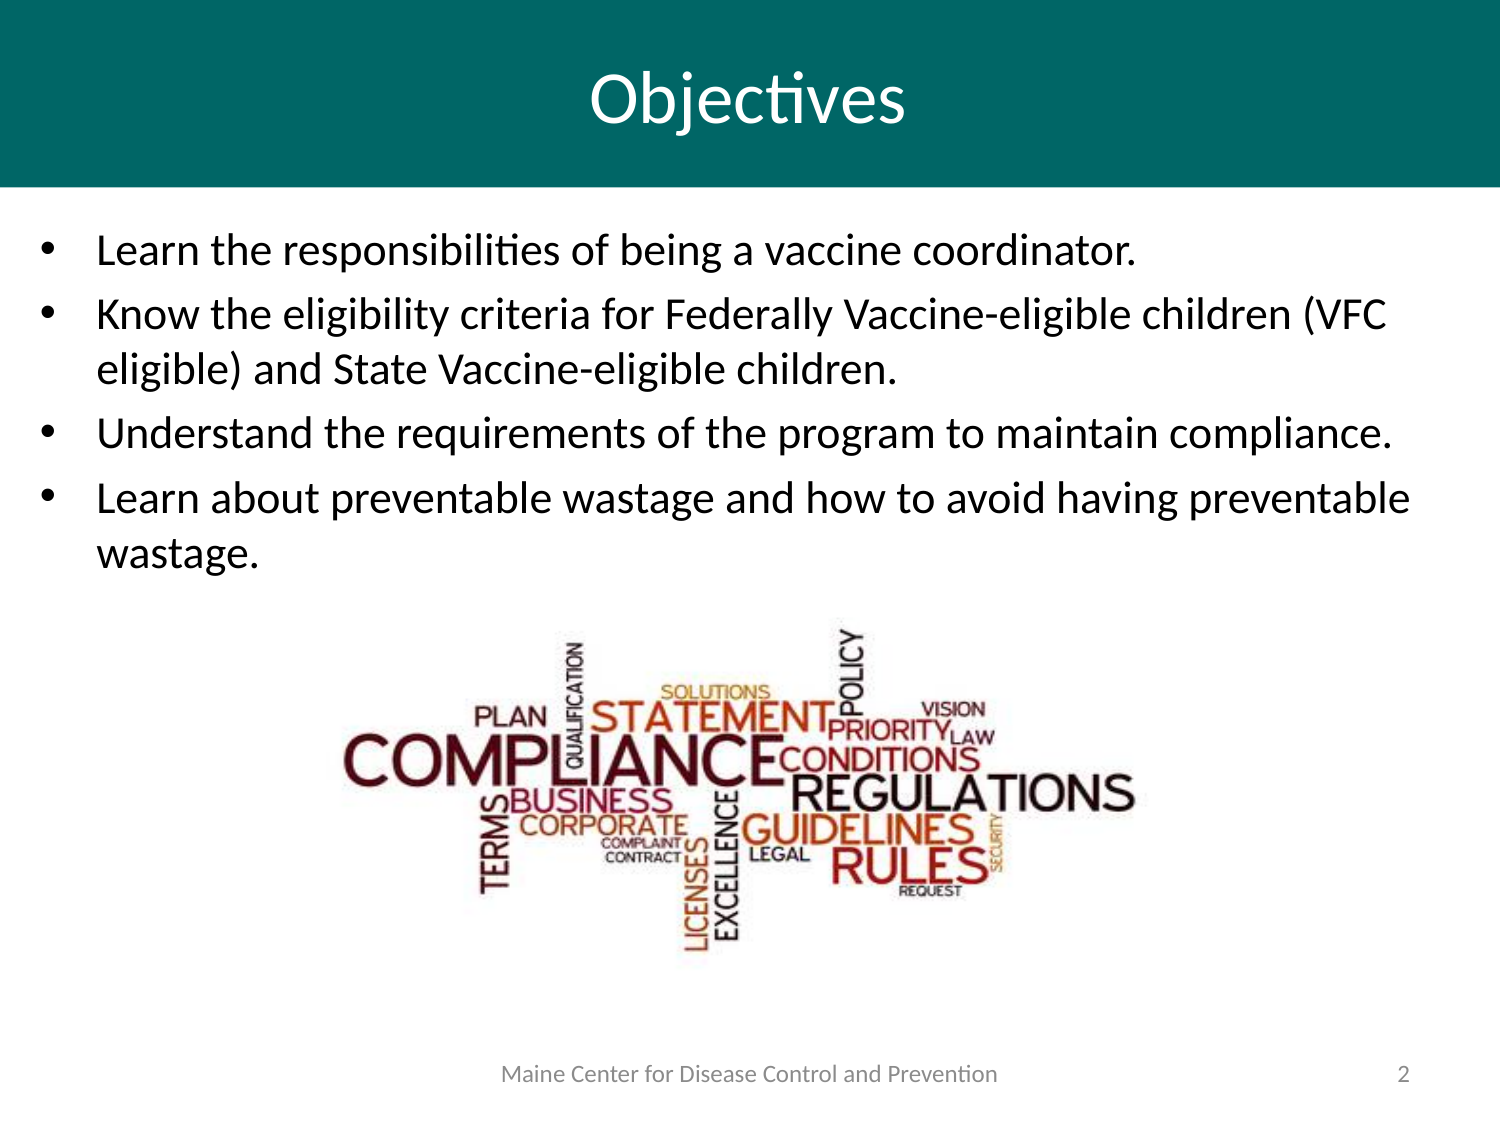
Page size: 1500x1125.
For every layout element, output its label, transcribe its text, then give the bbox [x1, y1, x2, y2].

picture [312, 537, 1168, 1043]
title Objectives [0, 0, 1500, 188]
list Learn the responsibilities of being a vaccine coordinator. Know the eligibility criteria for Federally Vaccine-eligible children (VFC eligible) and State Vaccine-eligible children. Understand the requirements of the program to maintain compliance. Learn about preventable wastage and how to avoid having preventable wastage. [24, 212, 1475, 1025]
slide_number 2 [1074, 1042, 1425, 1103]
footer Maine Center for Disease Control and Prevention [450, 1052, 1050, 1103]
